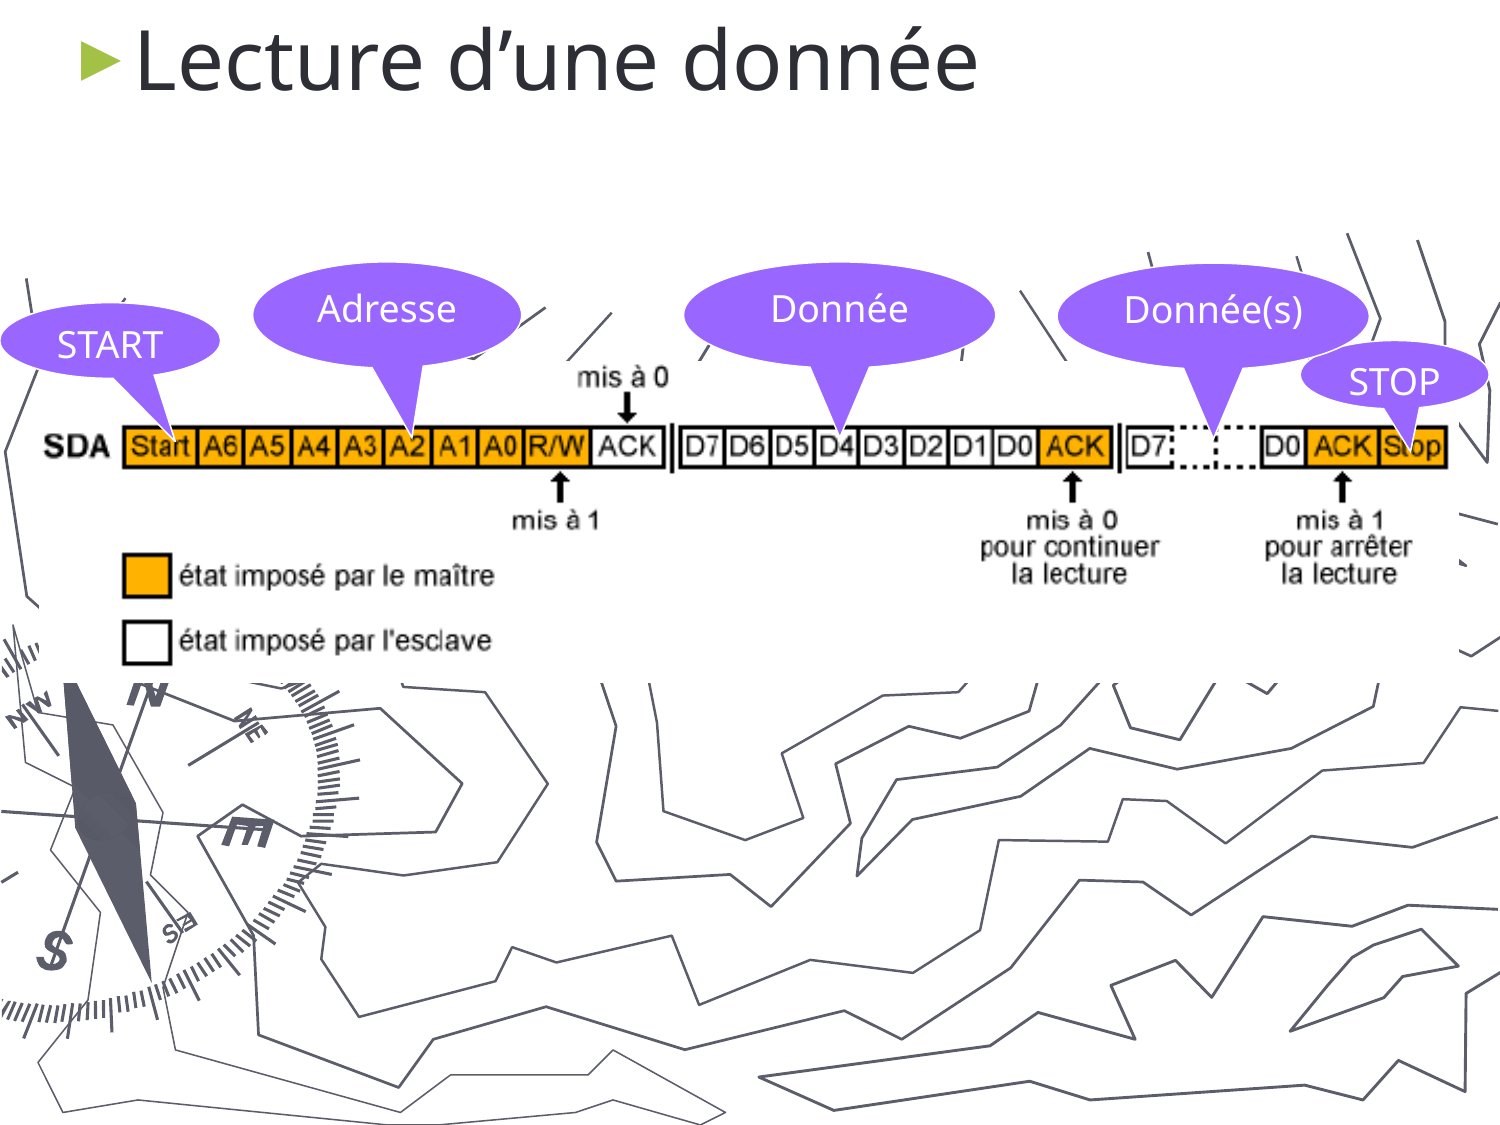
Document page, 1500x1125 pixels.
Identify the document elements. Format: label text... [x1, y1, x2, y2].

text_box Adresse [252, 261, 522, 360]
text_box START [0, 302, 221, 368]
text_box STOP [1309, 340, 1490, 398]
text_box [39, 361, 1459, 684]
text_box Donnée(s) [1057, 263, 1370, 360]
text_box Donnée [683, 261, 996, 360]
text_box Lecture d’une donnée [53, 1, 1454, 188]
